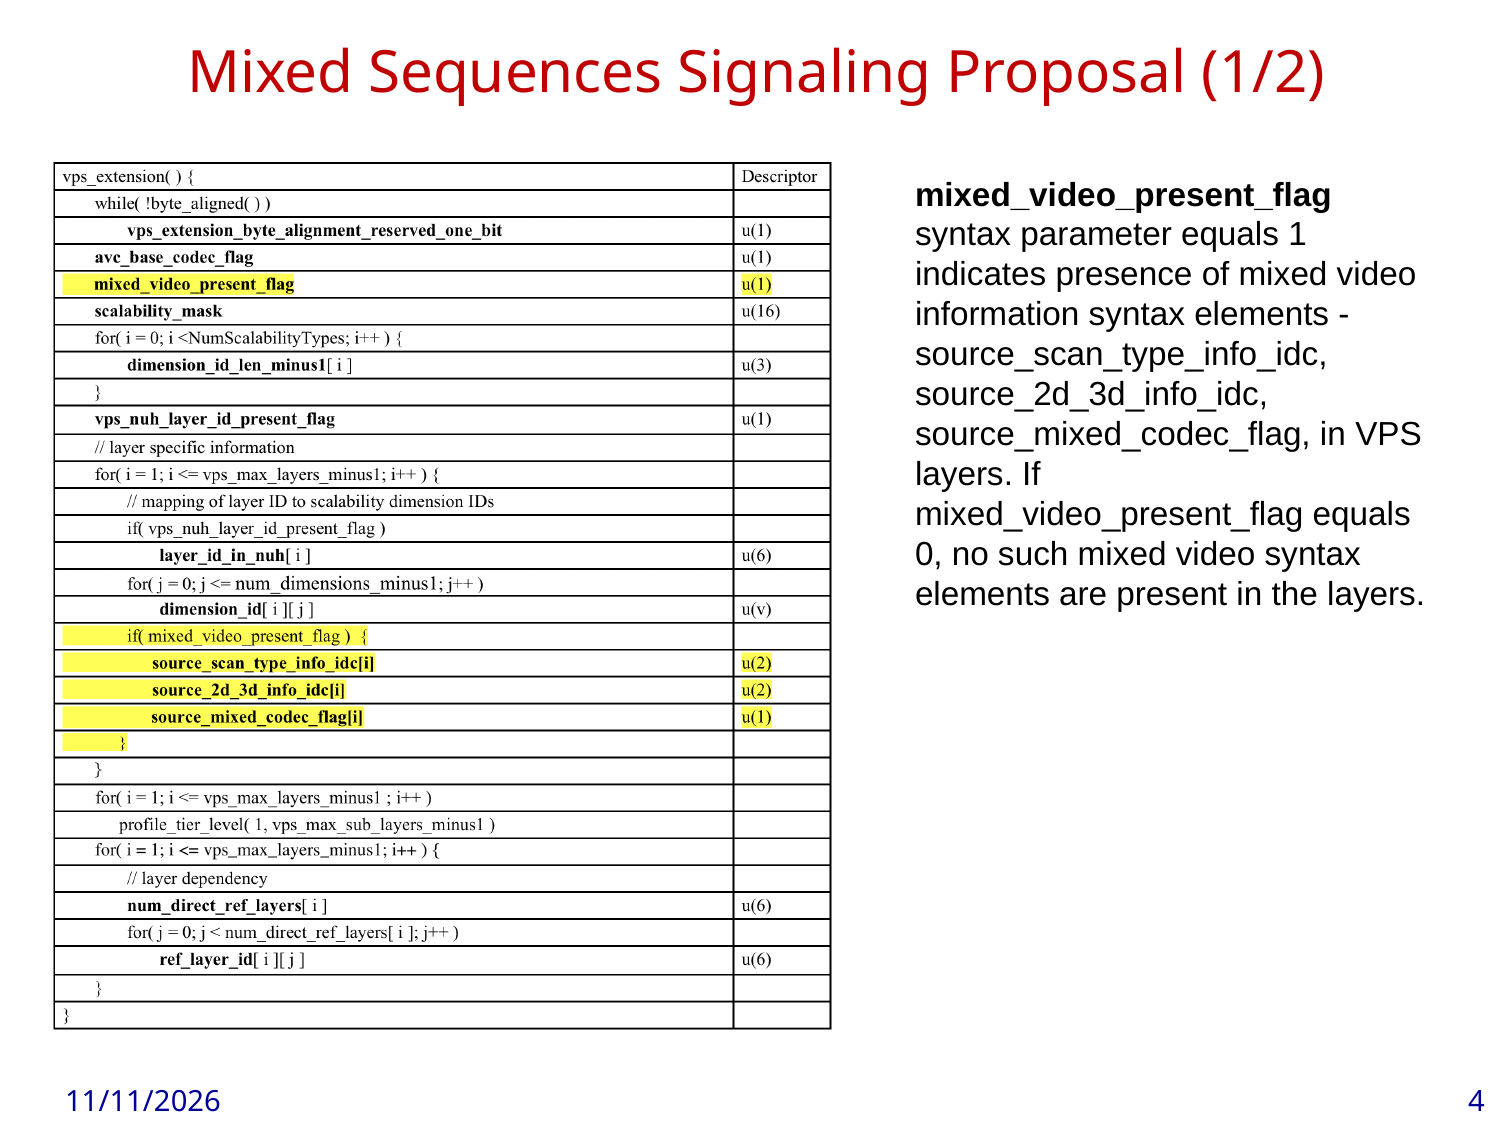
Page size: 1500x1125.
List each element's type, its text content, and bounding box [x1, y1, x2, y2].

title Mixed Sequences Signaling Proposal (1/2) [49, 25, 1463, 112]
slide_number 4 [1224, 1074, 1500, 1125]
picture [37, 162, 833, 1050]
text_box mixed_video_present_flag syntax parameter equals 1 indicates presence of mixed video information syntax elements - source_scan_type_info_idc, source_2d_3d_info_idc, source_mixed_codec_flag, in VPS layers. If mixed_video_present_flag equals 0, no such mixed video syntax elements are present in the layers. [900, 165, 1450, 620]
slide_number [49, 1074, 363, 1125]
